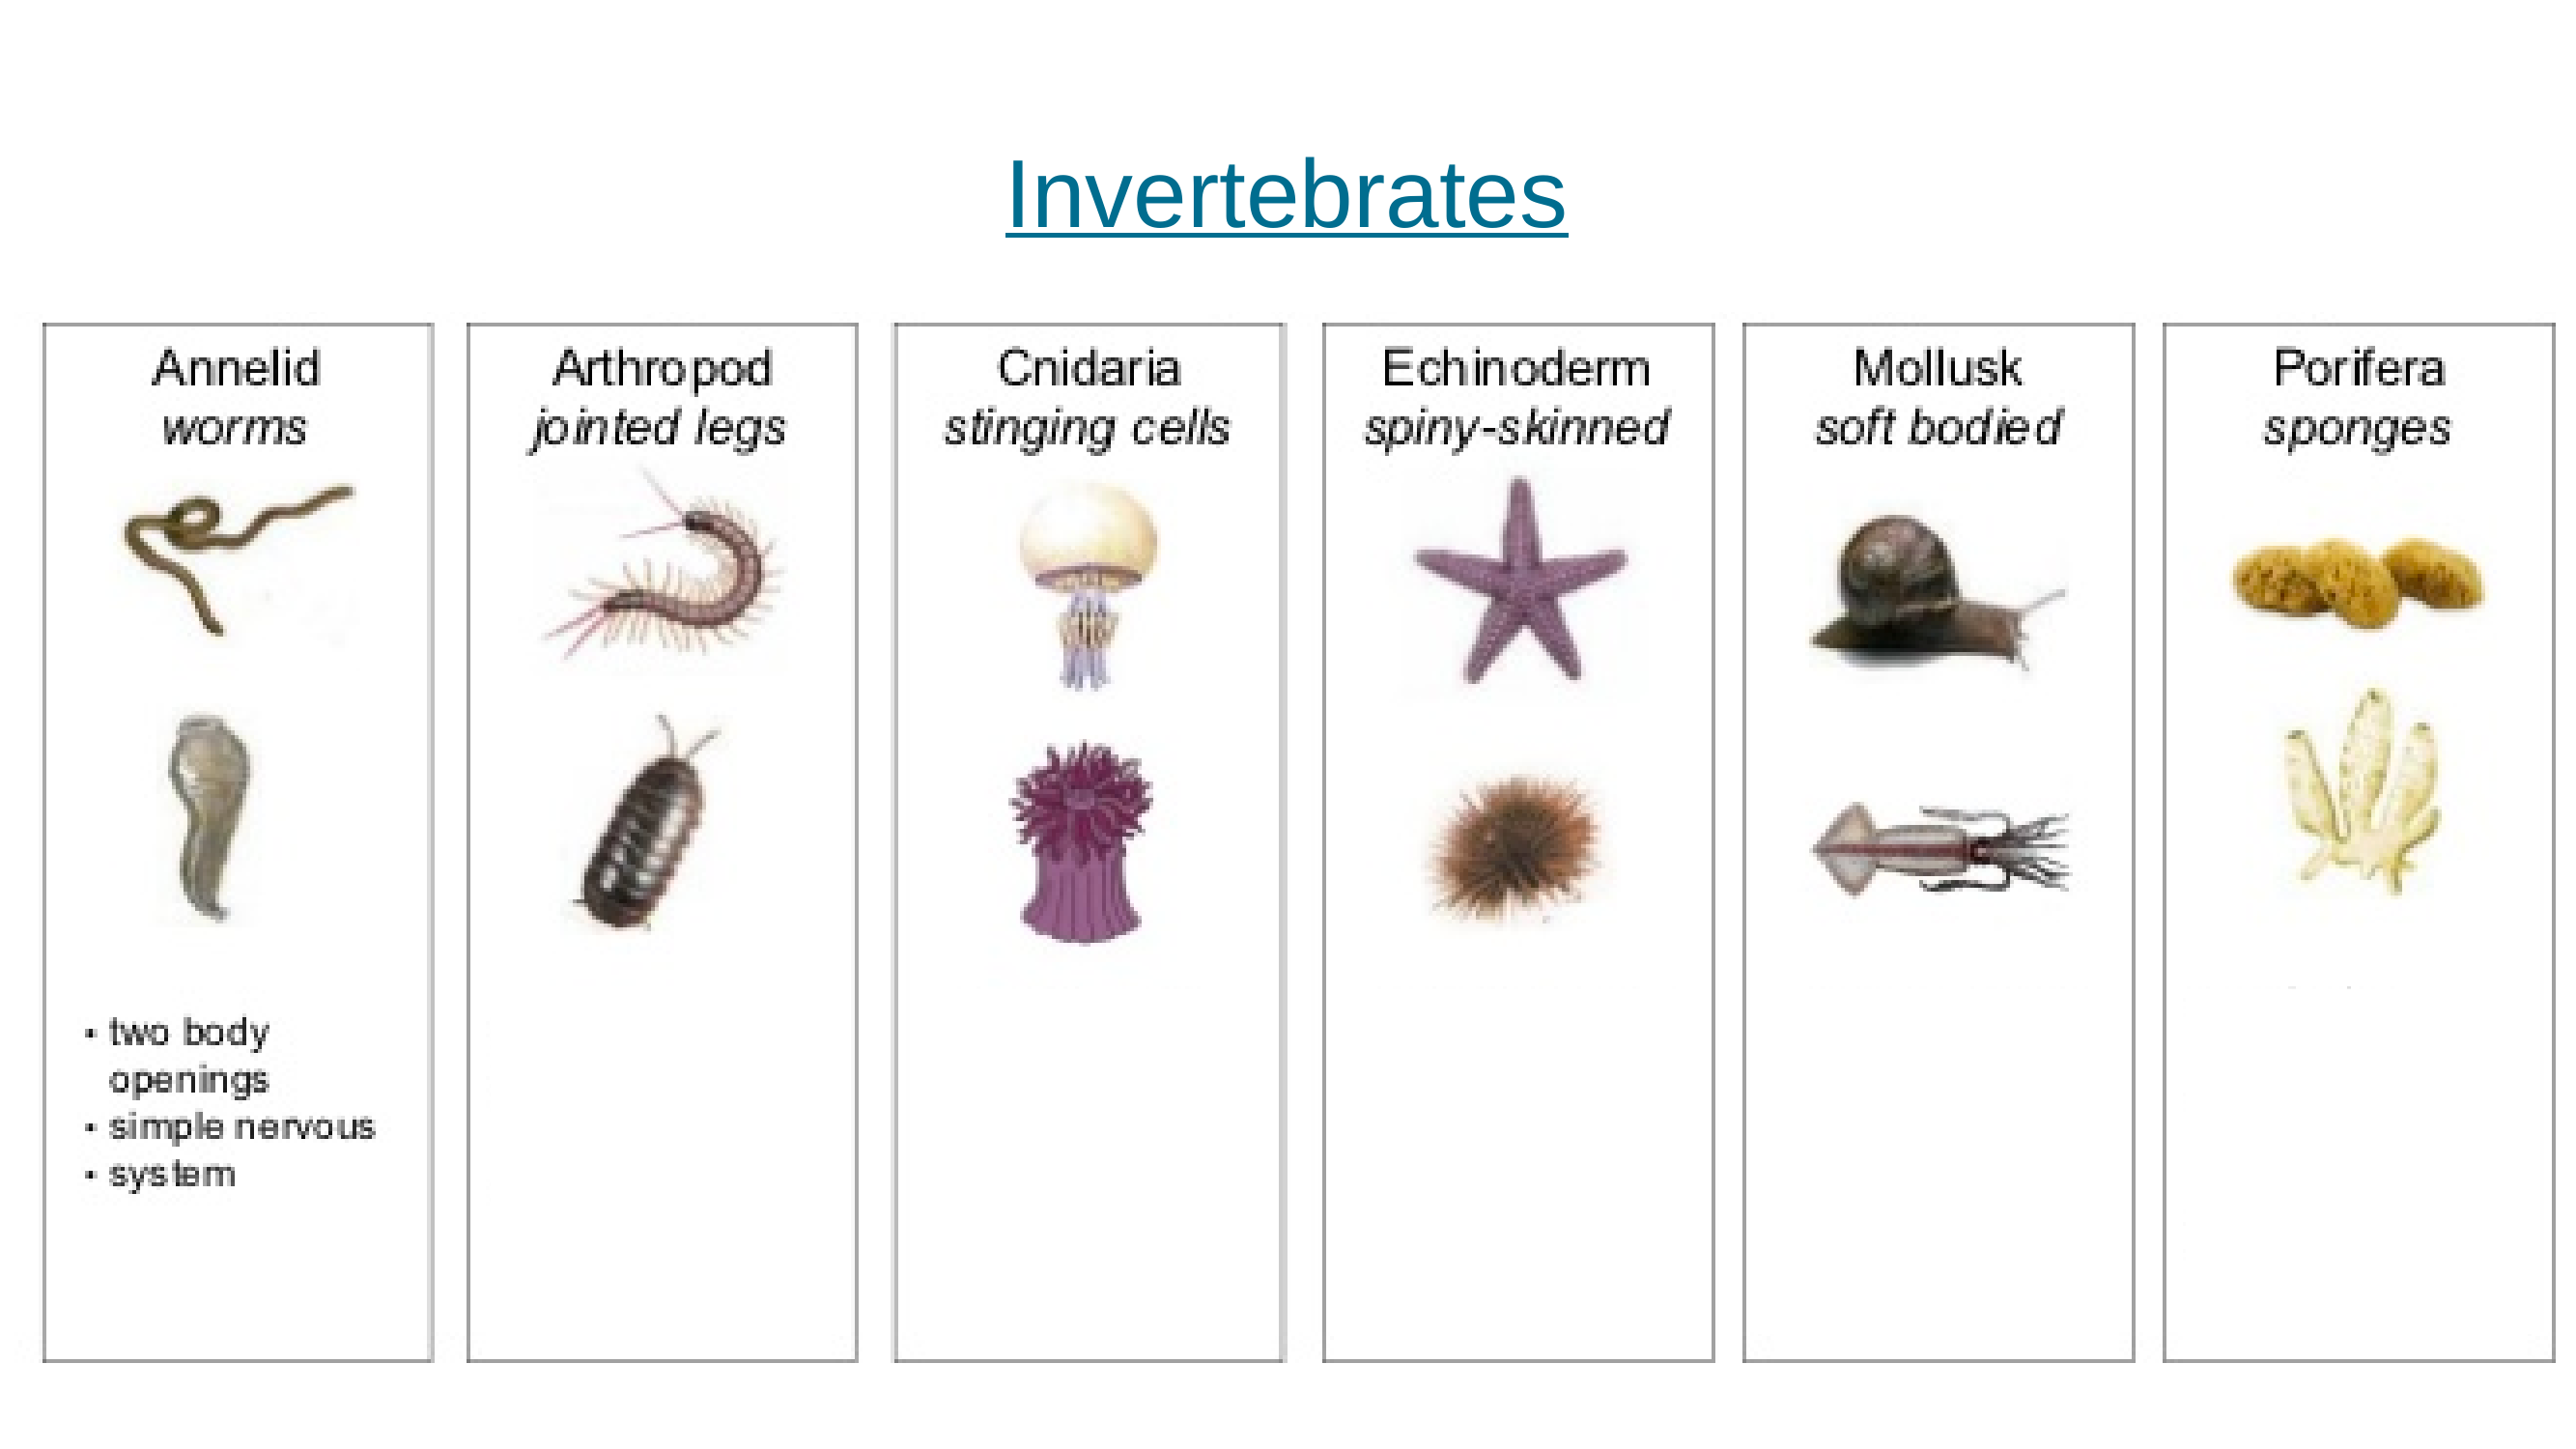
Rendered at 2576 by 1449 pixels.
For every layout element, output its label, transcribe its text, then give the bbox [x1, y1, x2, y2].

list Invertebrates [103, 122, 2470, 303]
picture [0, 312, 2576, 1434]
